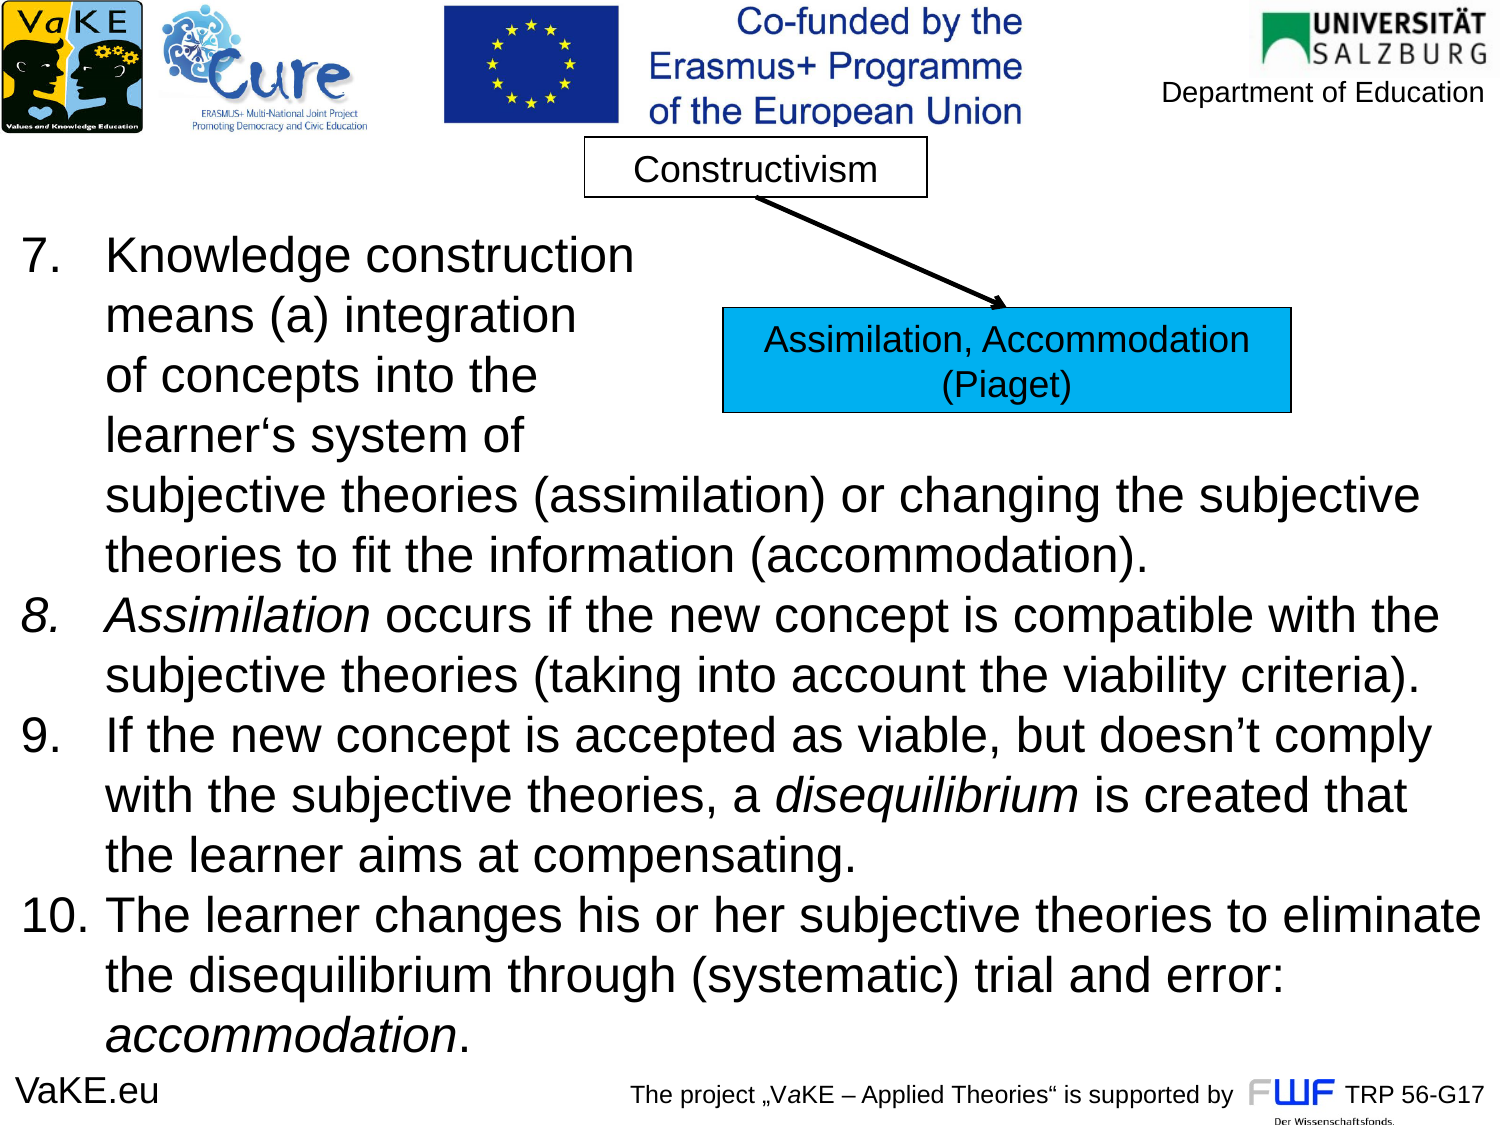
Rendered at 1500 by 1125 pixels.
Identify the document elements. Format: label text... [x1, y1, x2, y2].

picture [1249, 1079, 1394, 1125]
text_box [755, 197, 1008, 308]
picture [1249, 0, 1500, 78]
text_box Constructivism [584, 137, 928, 197]
picture [0, 0, 145, 135]
text_box Knowledge construction means (a) integration of concepts into the learner‘s system of subjective theories (assimilation) or changing the subjective theories to fit the information (accommodation). Assimilation occurs if the new concept is compatible with the subjective theories (taking into account the viability criteria). If the new concept is accepted as viable, but doesn’t comply with the subjective theories, a disequilibrium is created that the learner aims at compensating. The learner changes his or her subjective theories to eliminate the disequilibrium through (systematic) trial and error: accommodation. [5, 215, 1500, 1071]
